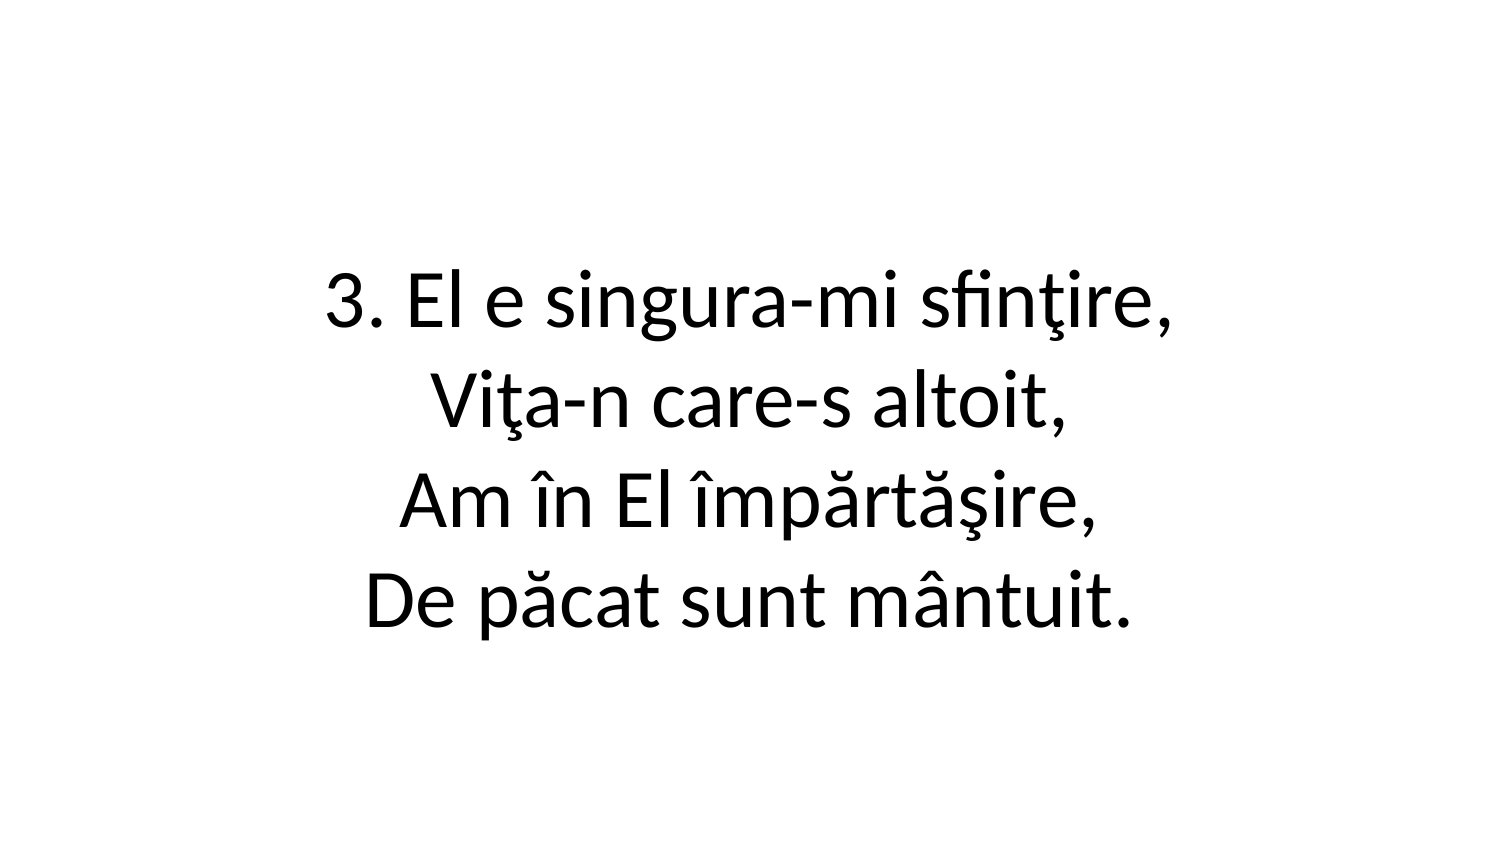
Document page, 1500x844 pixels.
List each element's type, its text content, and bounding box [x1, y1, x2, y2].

text_box 3. El e singura-mi sfinţire, Viţa-n care-s altoit, Am în El împărtăşire, De păcat sunt mântuit. [309, 192, 1191, 652]
